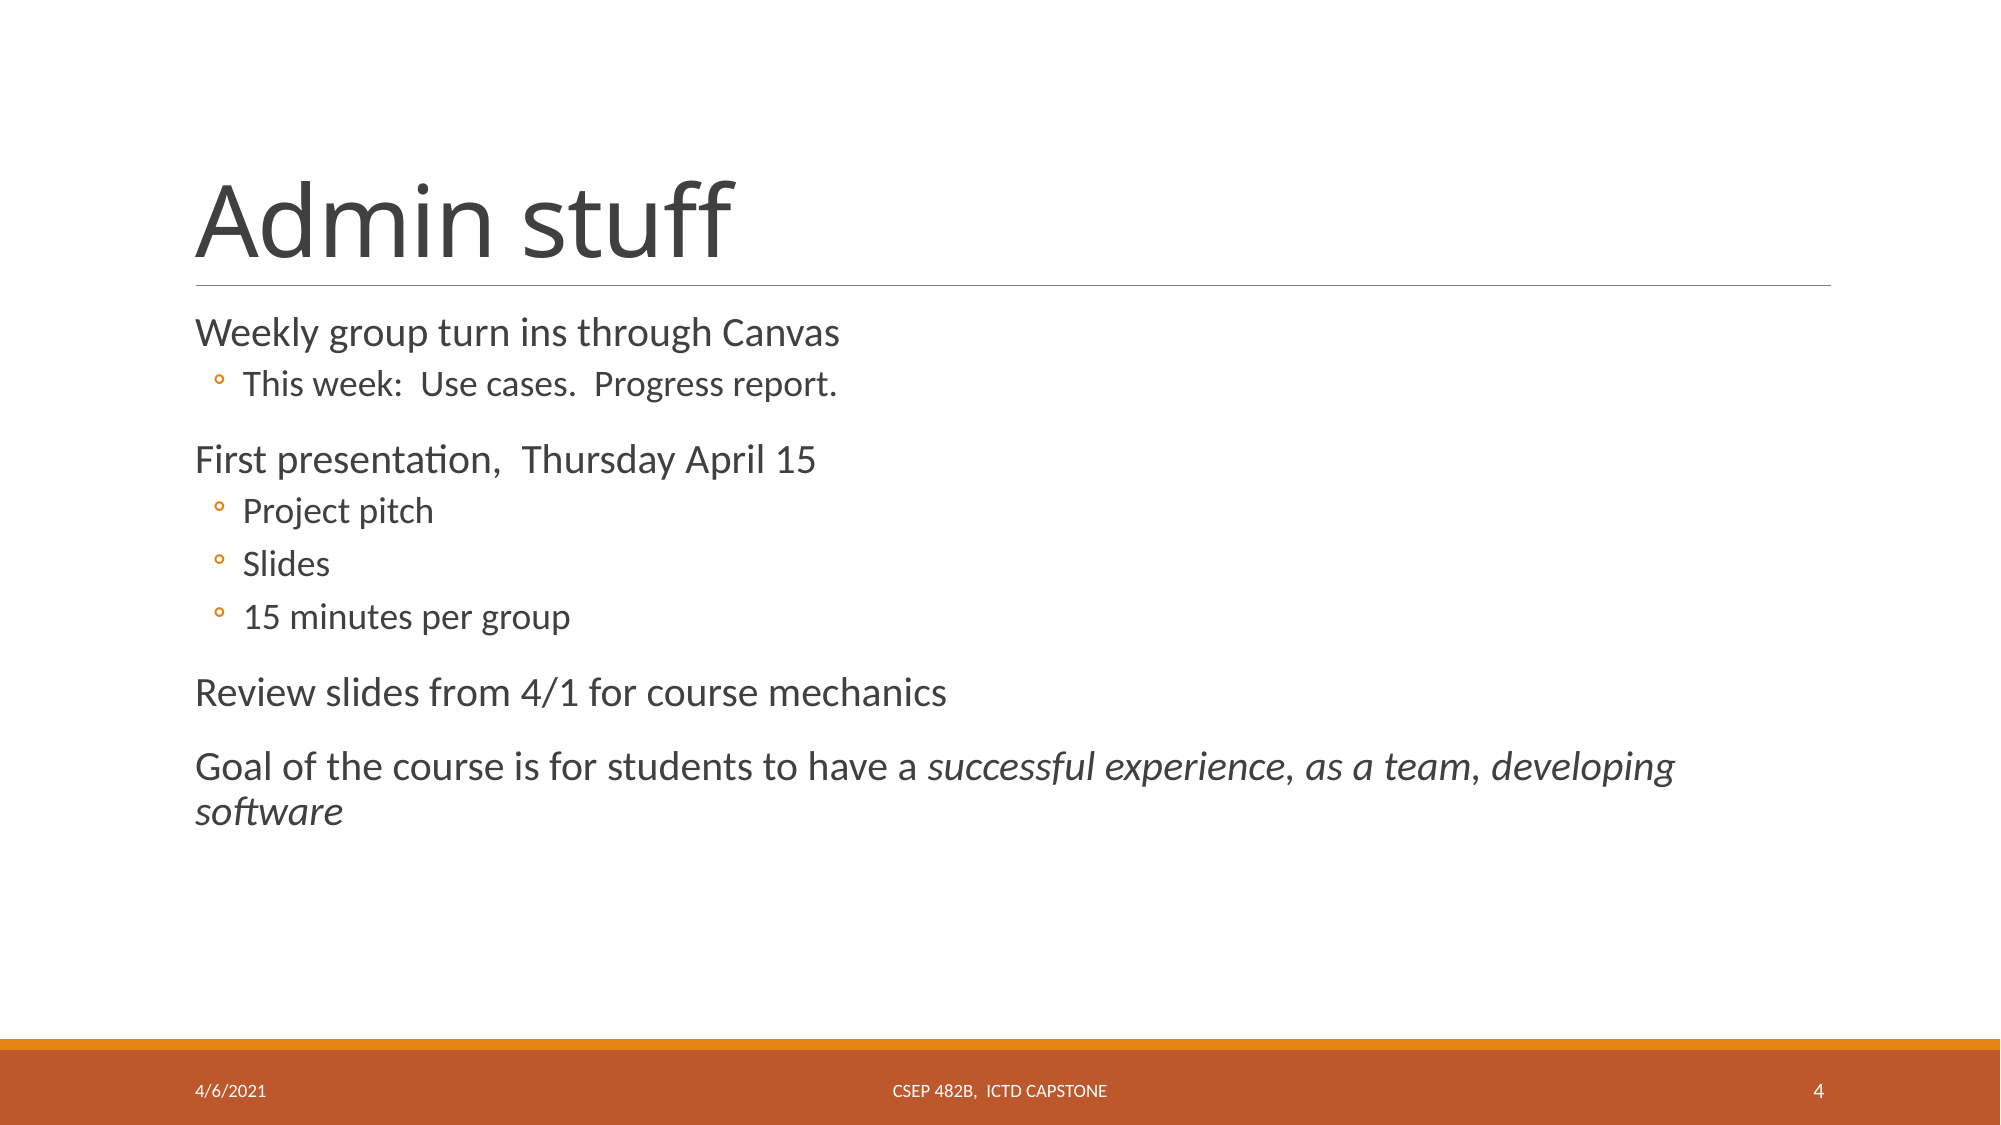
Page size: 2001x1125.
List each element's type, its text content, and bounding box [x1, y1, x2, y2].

title Admin stuff [180, 47, 1830, 285]
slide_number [180, 1059, 586, 1120]
slide_number 4 [1624, 1059, 1840, 1120]
footer CSEP 482B, ICTD Capstone [604, 1059, 1396, 1120]
list Weekly group turn ins through Canvas This week: Use cases. Progress report. First presentation, Thursday April 15 Project pitch Slides 15 minutes per group Review slides from 4/1 for course mechanics Goal of the course is for students to have a successful experience, as a team, developing software [180, 302, 1830, 963]
